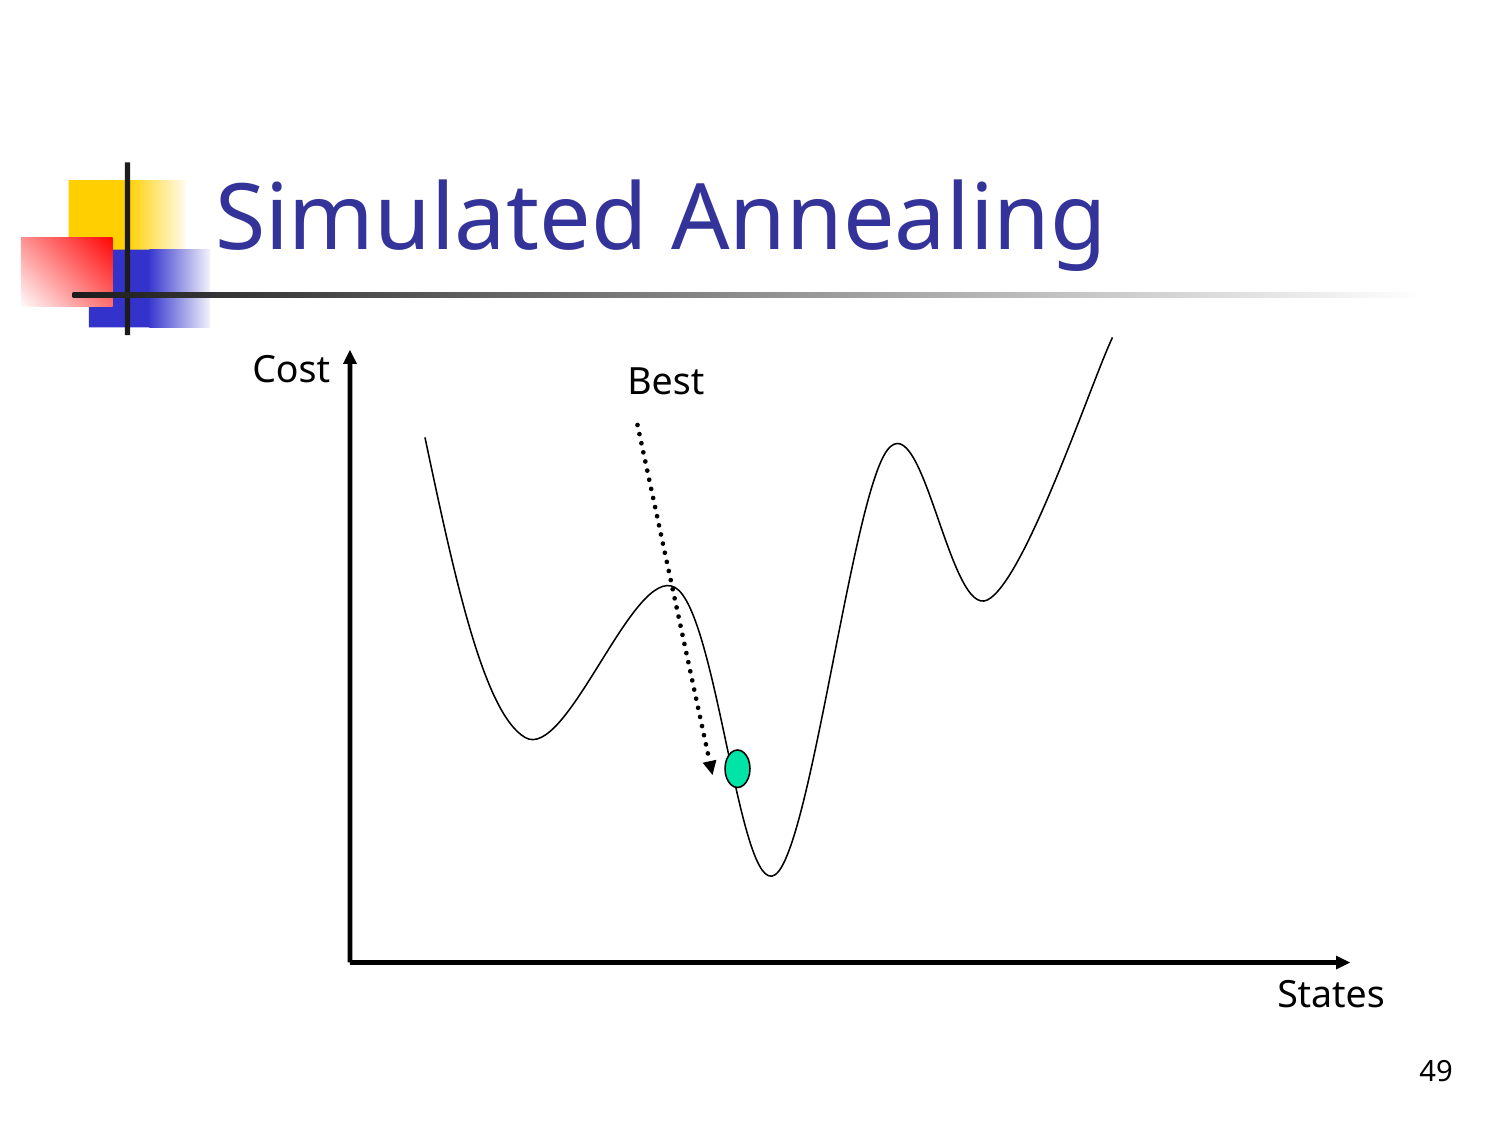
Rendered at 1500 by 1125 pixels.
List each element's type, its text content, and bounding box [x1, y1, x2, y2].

slide_number 49 [1154, 1023, 1468, 1100]
text_box Cost [237, 337, 400, 398]
title Simulated Annealing [199, 140, 1479, 276]
text_box Best [612, 349, 738, 410]
text_box [725, 750, 751, 788]
text_box [424, 337, 1113, 877]
text_box [1337, 956, 1349, 962]
text_box States [1262, 962, 1438, 1023]
text_box [703, 761, 716, 775]
